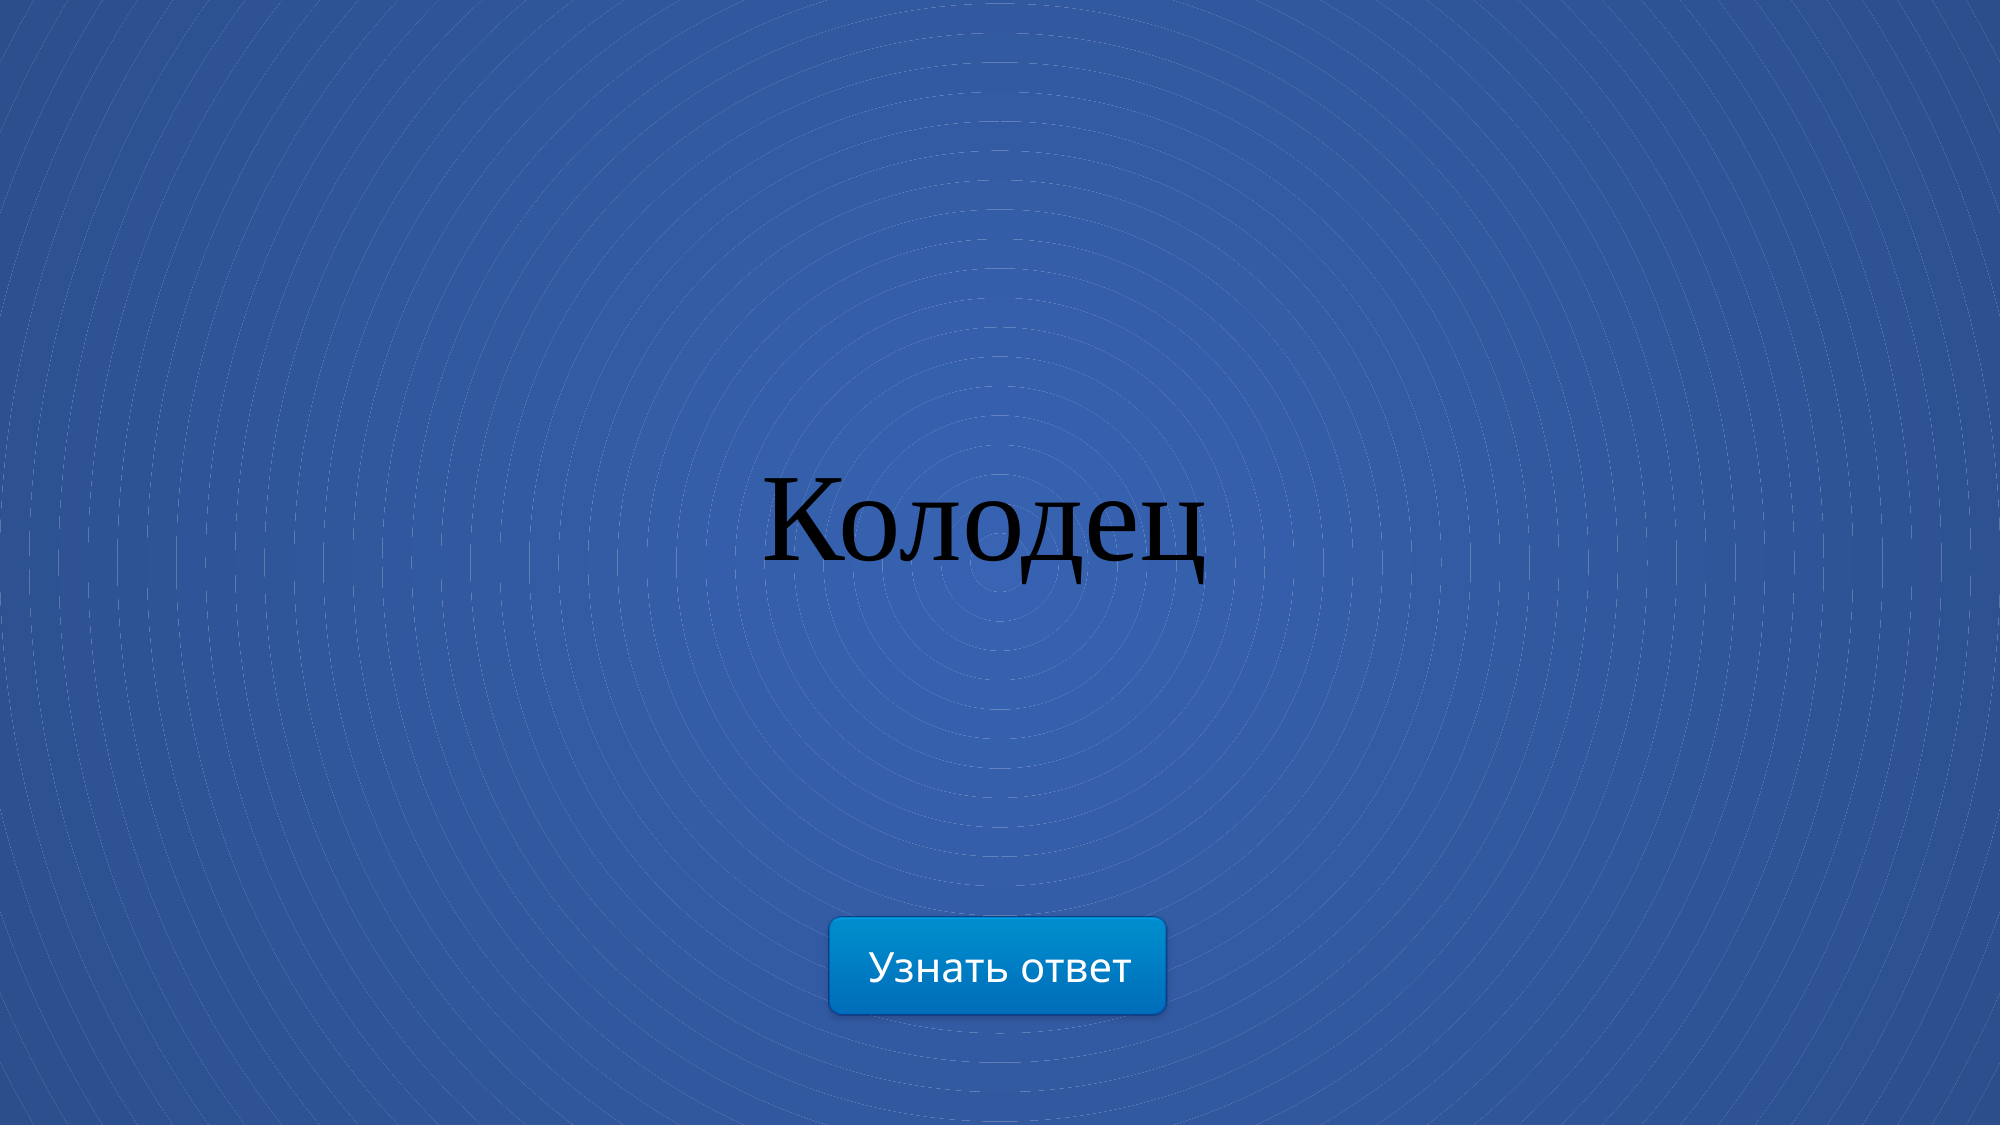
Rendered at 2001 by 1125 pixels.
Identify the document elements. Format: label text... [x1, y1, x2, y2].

text_box Колодец [403, 428, 1598, 594]
picture [793, 902, 1180, 1035]
